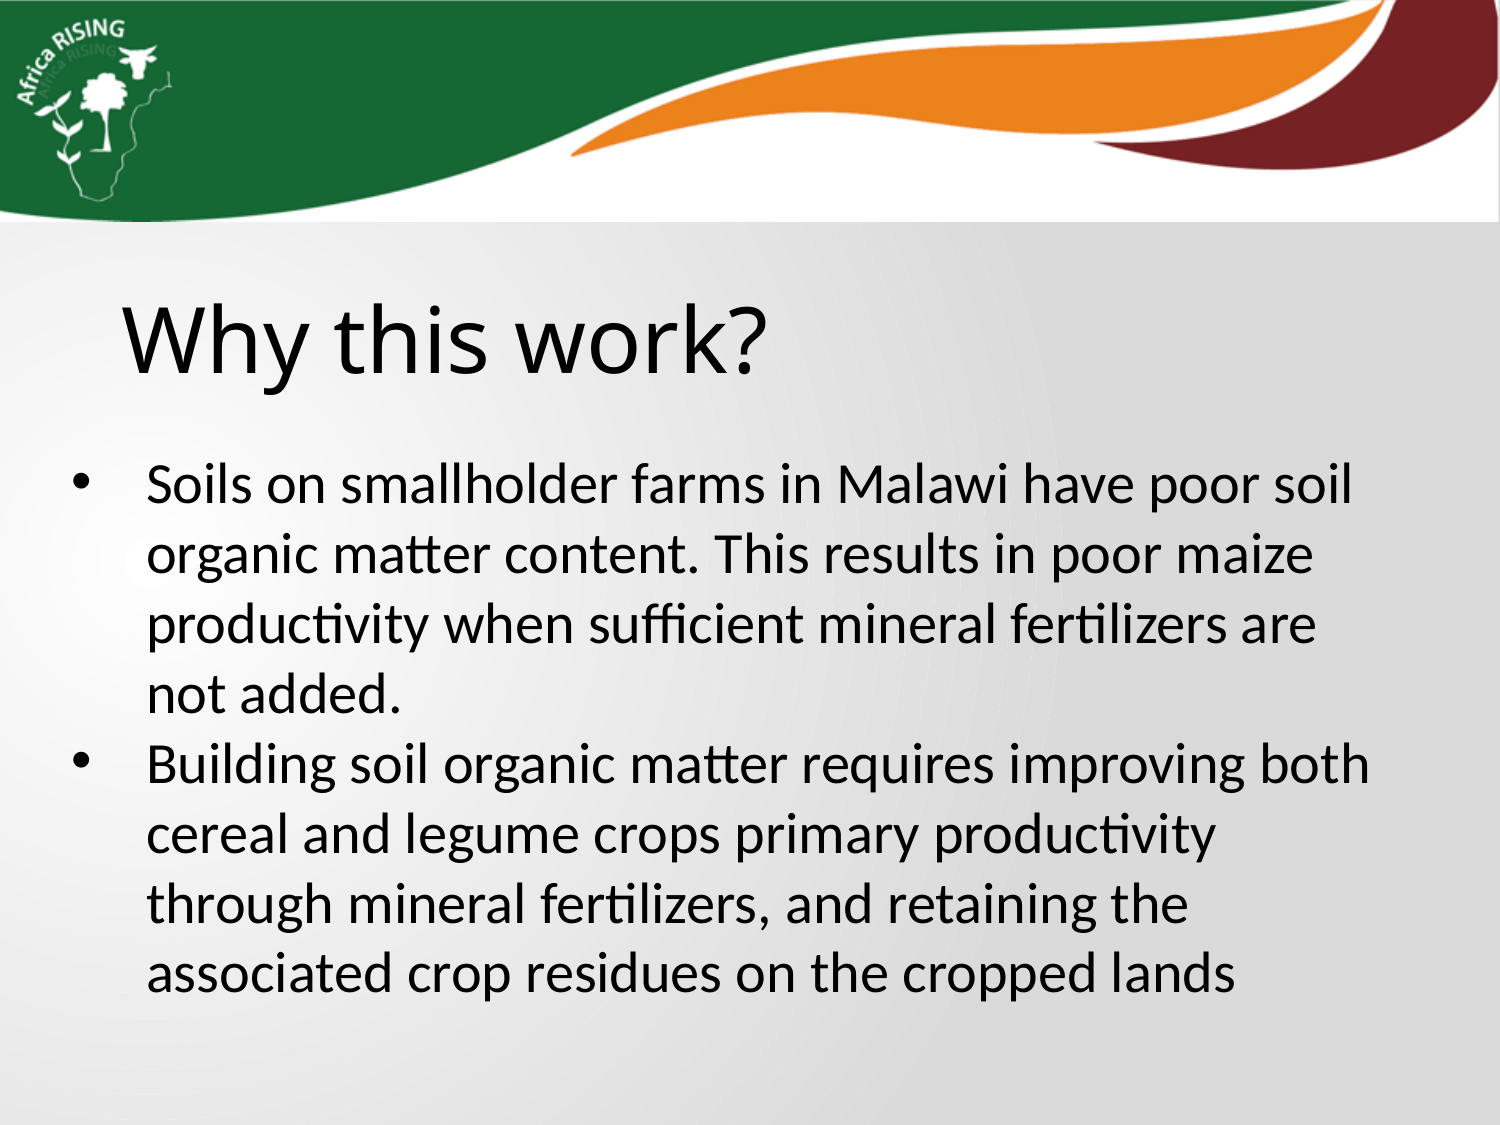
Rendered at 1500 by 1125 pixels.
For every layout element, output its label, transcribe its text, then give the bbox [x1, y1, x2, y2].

picture [0, 0, 1499, 222]
text_box Soils on smallholder farms in Malawi have poor soil organic matter content. This results in poor maize productivity when sufficient mineral fertilizers are not added. Building soil organic matter requires improving both cereal and legume crops primary productivity through mineral fertilizers, and retaining the associated crop residues on the cropped lands [56, 437, 1394, 1012]
list Why this work? [87, 275, 1363, 413]
